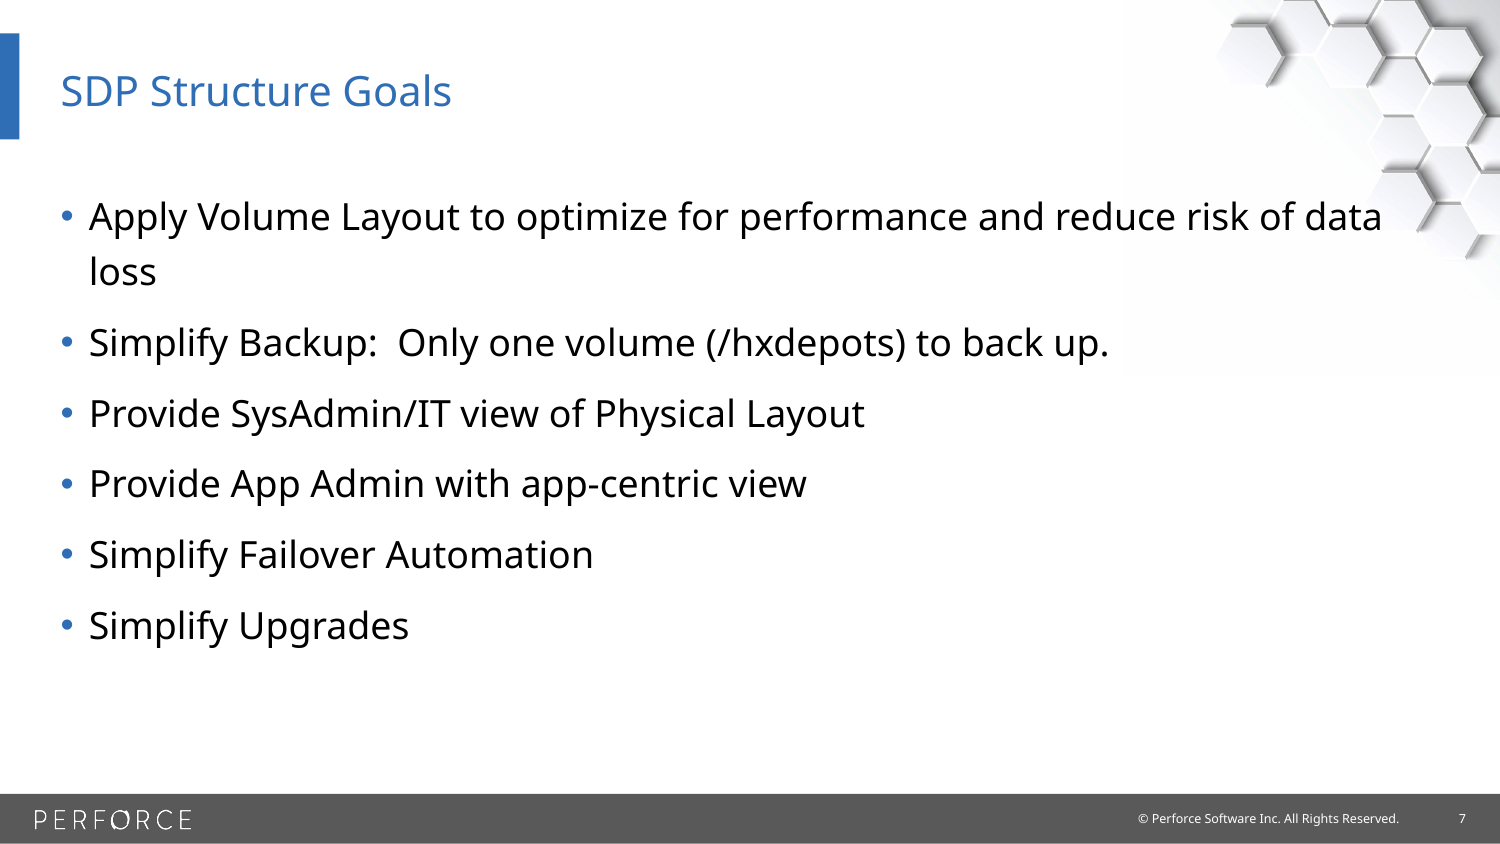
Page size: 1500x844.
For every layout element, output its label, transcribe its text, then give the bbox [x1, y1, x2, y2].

picture [34, 808, 192, 831]
list Apply Volume Layout to optimize for performance and reduce risk of data loss Simplify Backup: Only one volume (/hxdepots) to back up. Provide SysAdmin/IT view of Physical Layout Provide App Admin with app-centric view Simplify Failover Automation Simplify Upgrades [60, 182, 1414, 731]
title SDP Structure Goals [60, 41, 1222, 132]
picture [1123, 0, 1500, 377]
